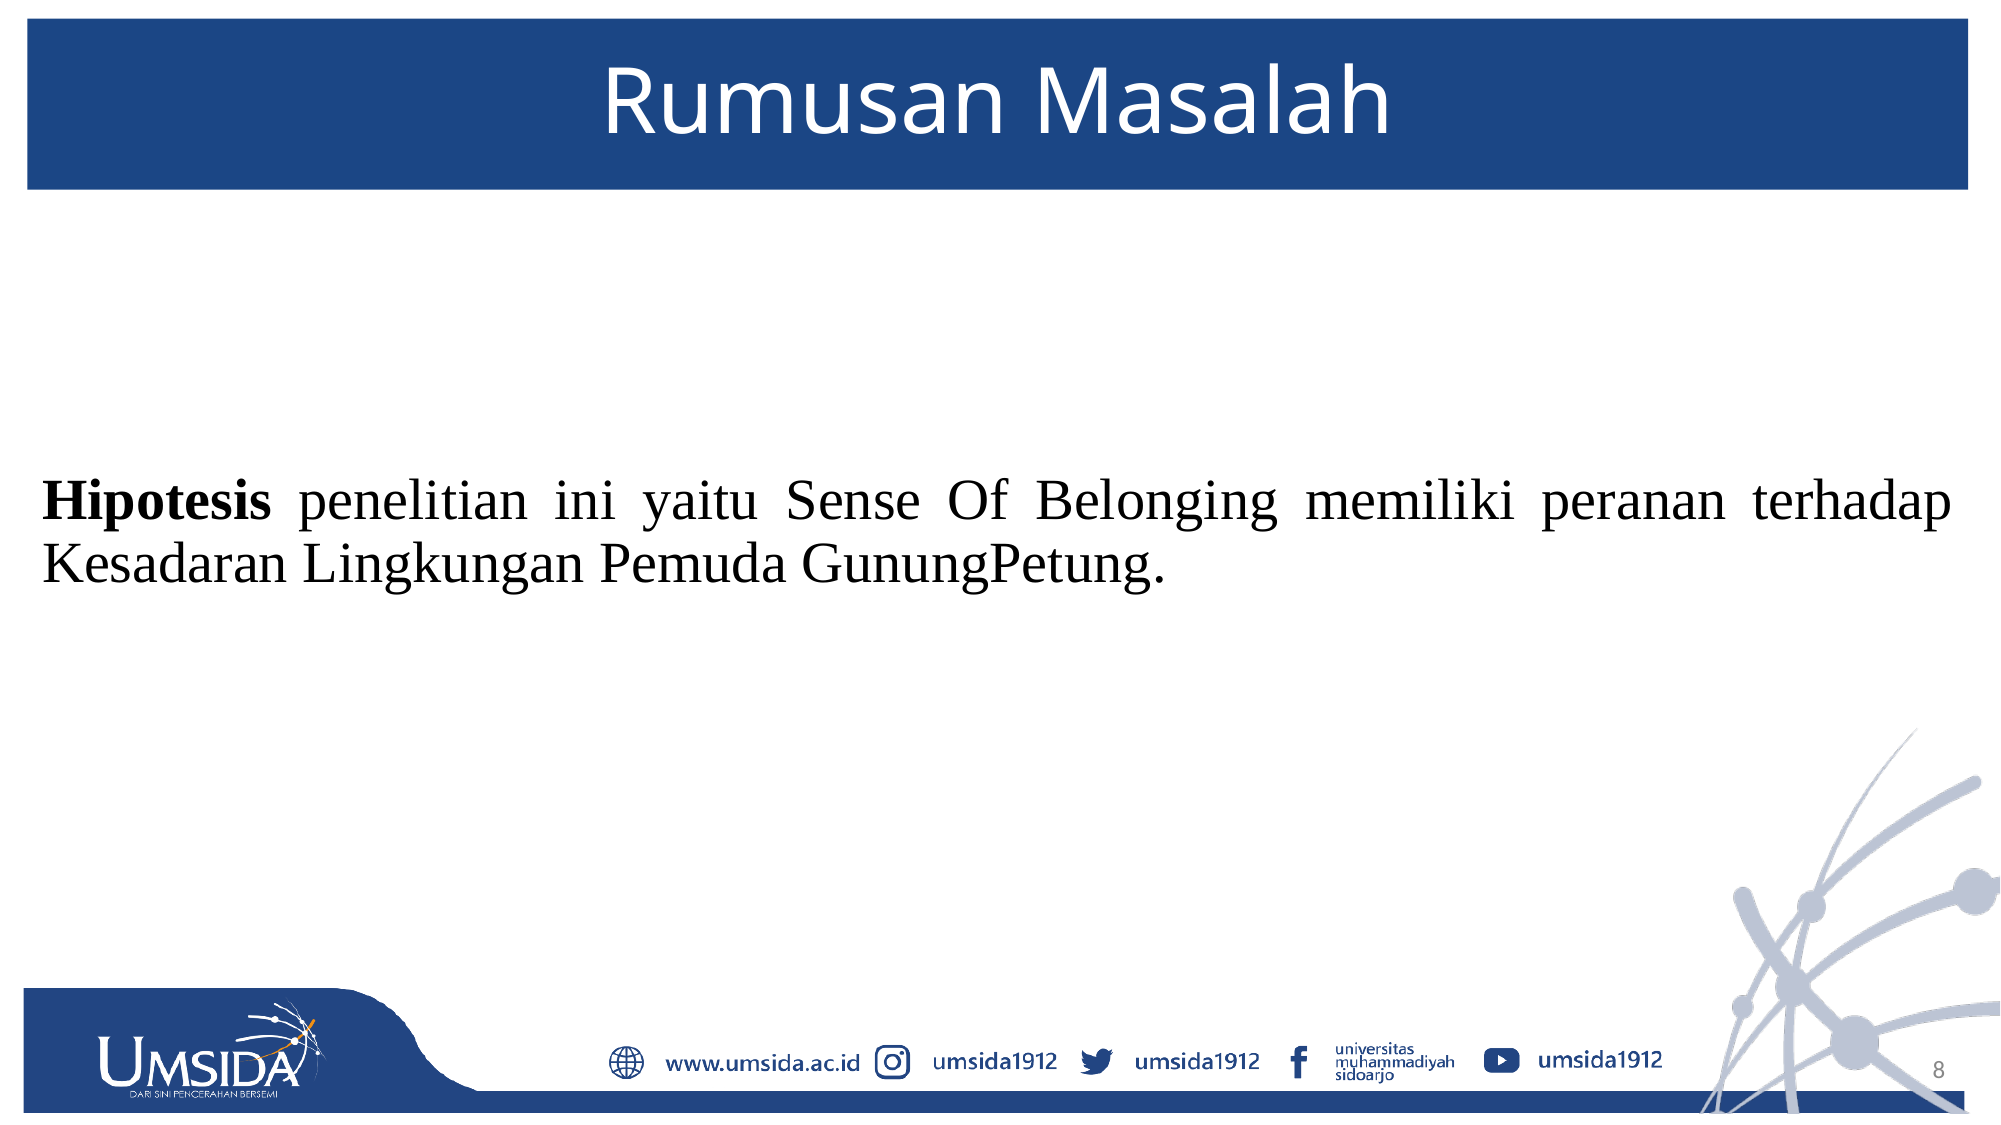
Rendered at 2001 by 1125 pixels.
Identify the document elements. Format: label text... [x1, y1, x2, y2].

title Rumusan Masalah [27, 18, 1969, 190]
list Hipotesis penelitian ini yaitu Sense Of Belonging memiliki peranan terhadap Kesadaran Lingkungan Pemuda GunungPetung. [27, 203, 1969, 1039]
picture [23, 51, 2001, 1114]
